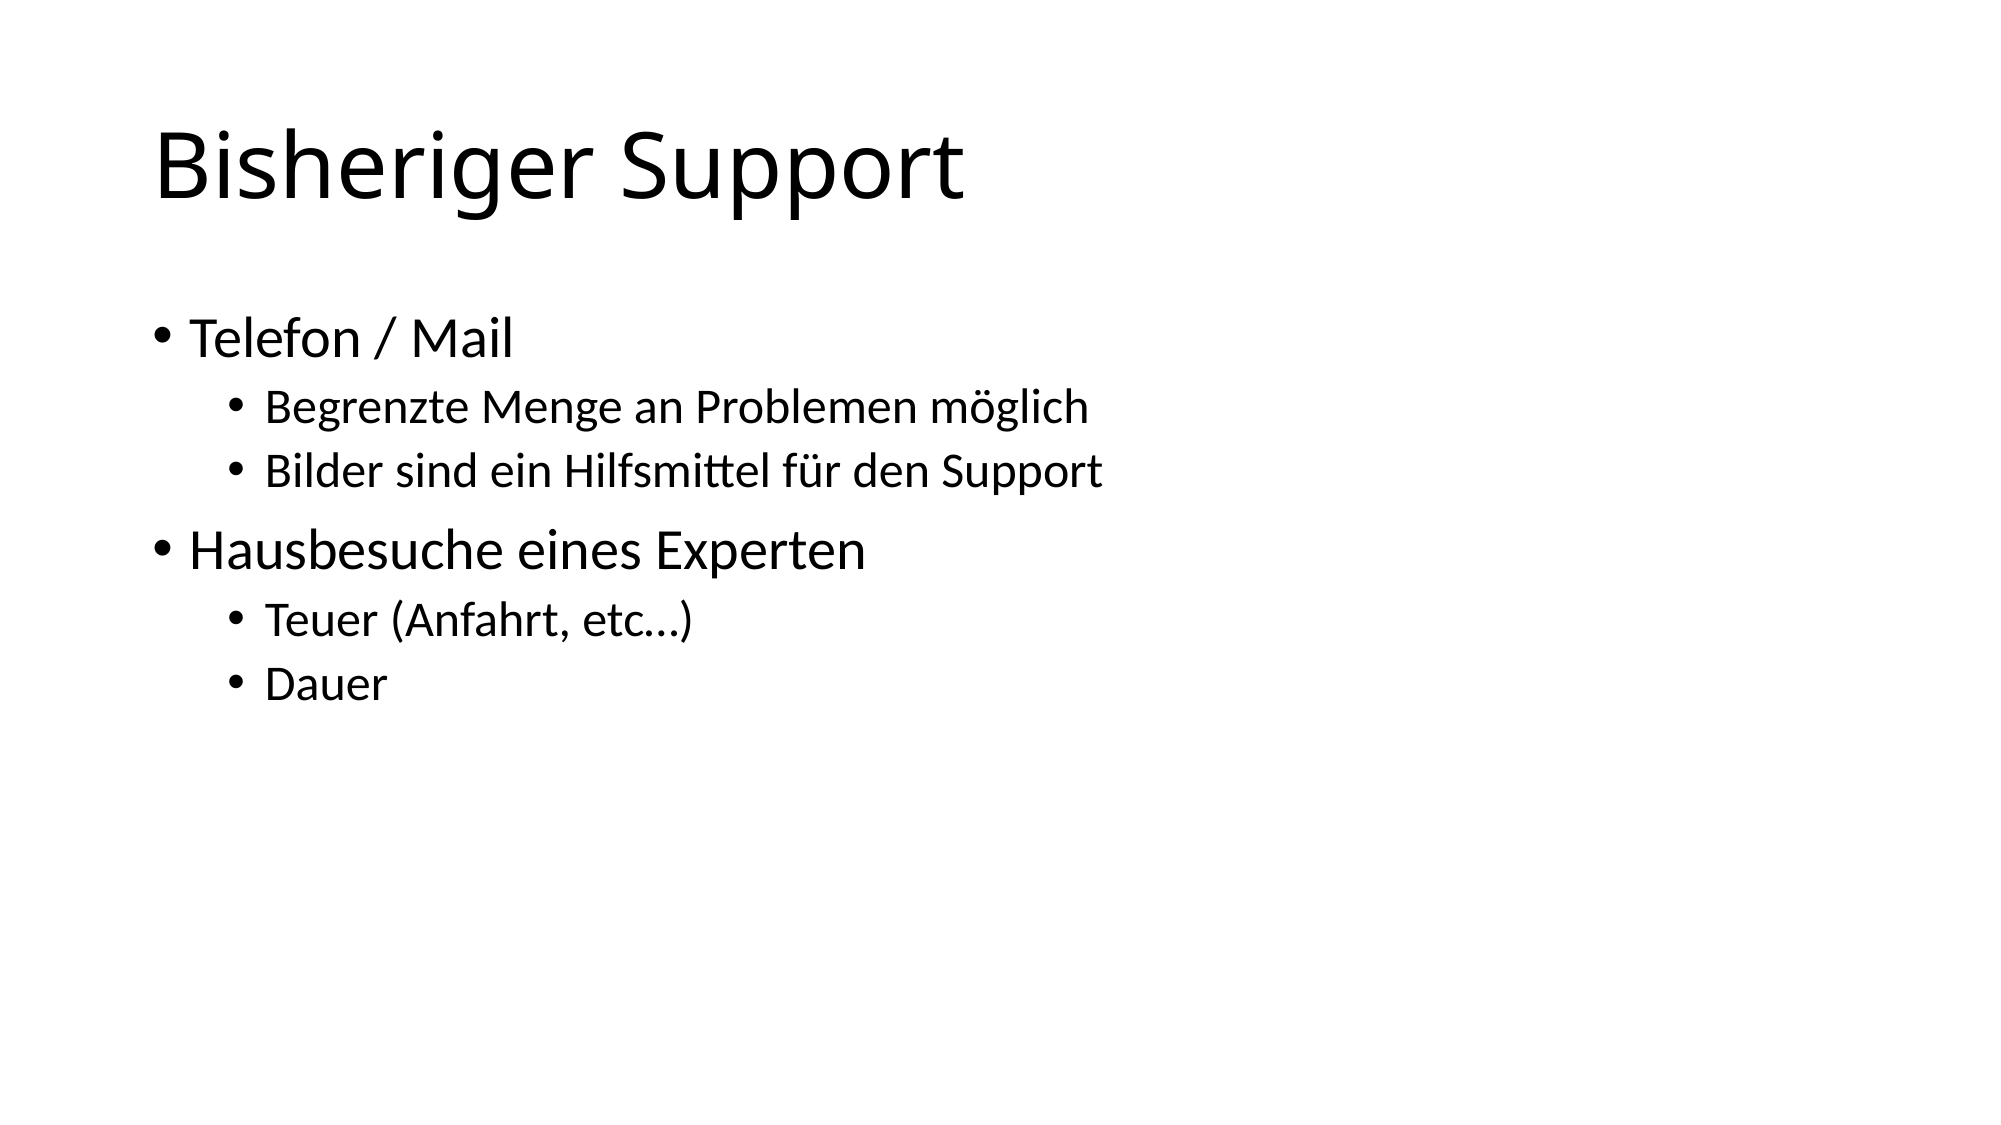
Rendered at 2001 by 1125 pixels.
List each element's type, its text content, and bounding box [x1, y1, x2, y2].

title Bisheriger Support [137, 59, 1863, 278]
list Telefon / Mail Begrenzte Menge an Problemen möglich Bilder sind ein Hilfsmittel für den Support Hausbesuche eines Experten Teuer (Anfahrt, etc…) Dauer [137, 299, 1863, 1014]
